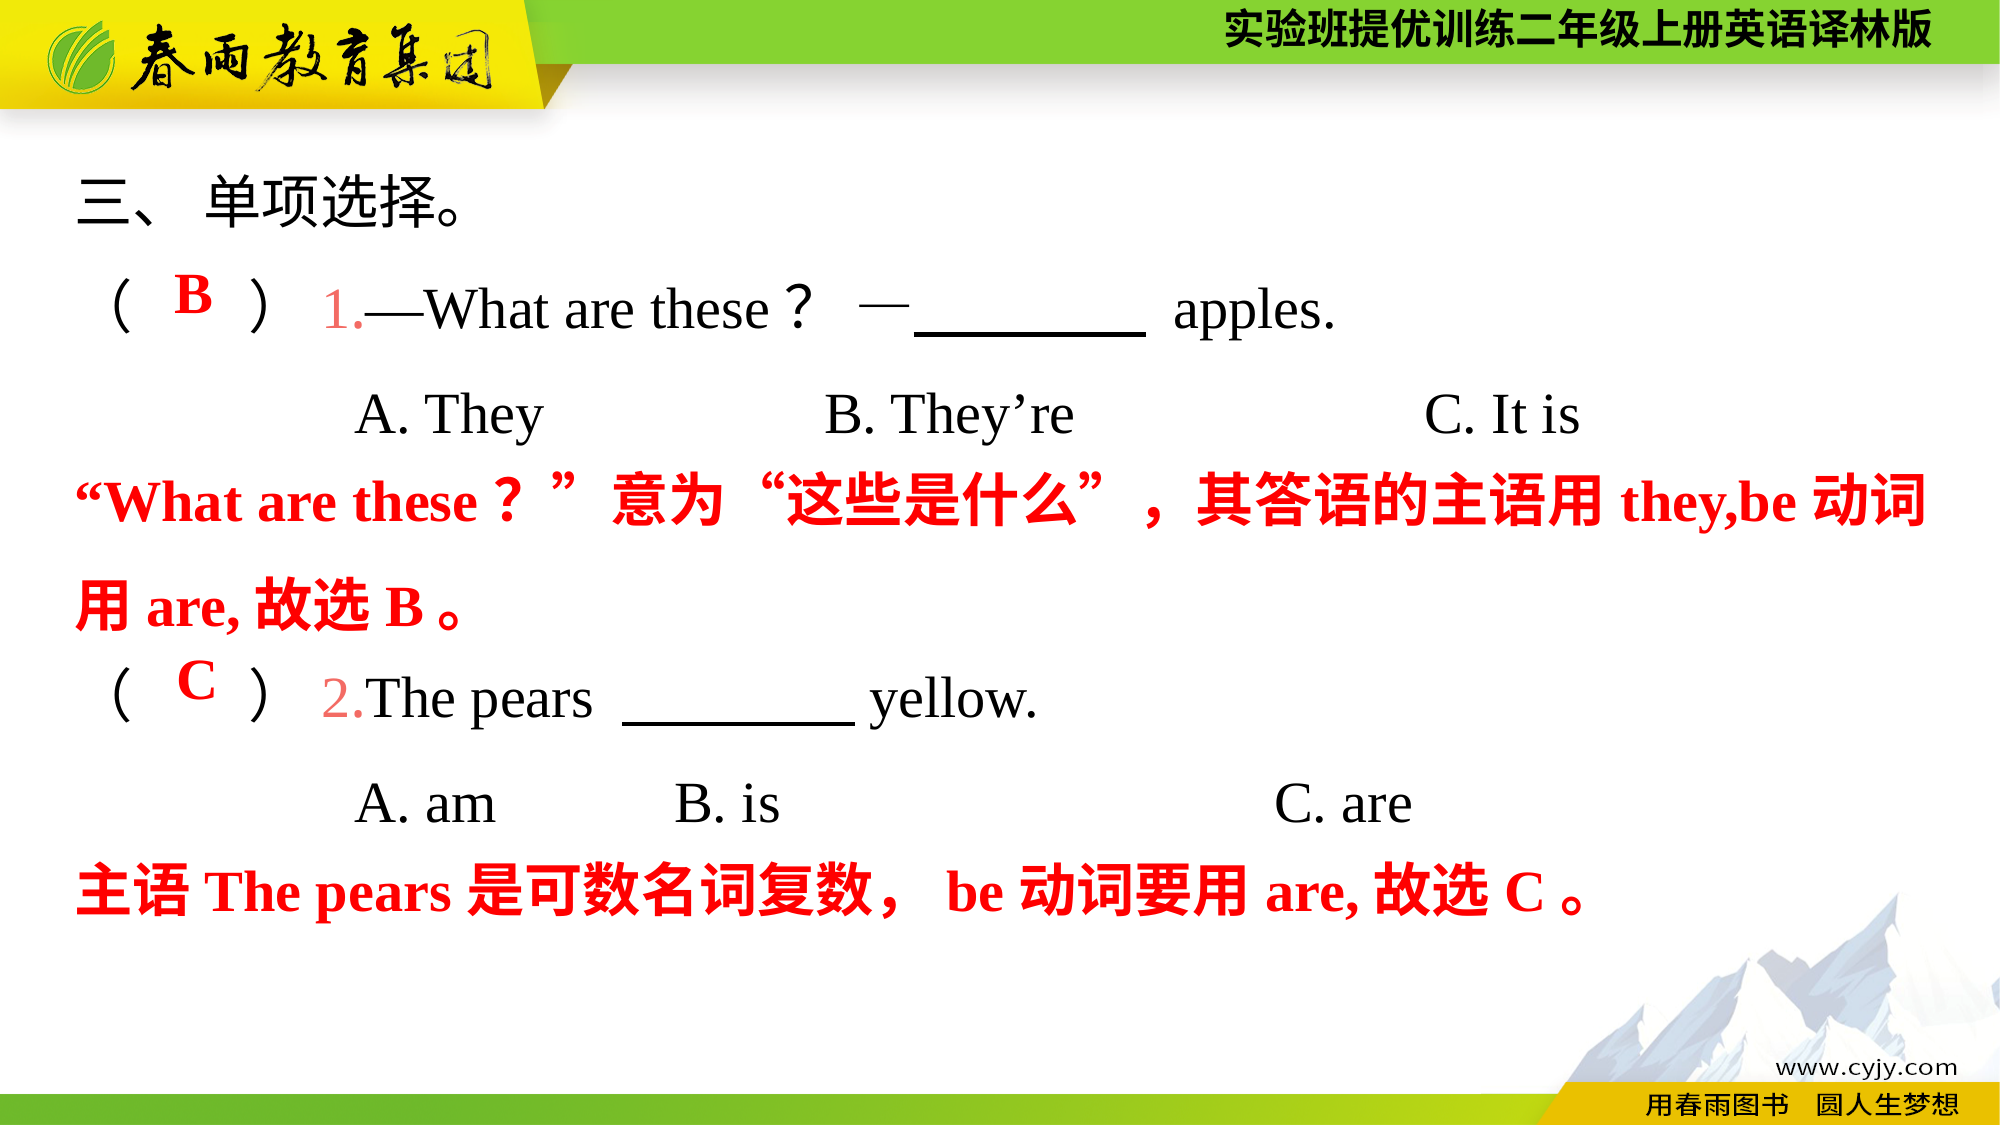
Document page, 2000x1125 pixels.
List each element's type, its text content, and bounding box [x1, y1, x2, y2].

text_box B [160, 247, 229, 333]
text_box “What are these？”意为“这些是什么”，其答语的主语用they,be动词用are,故选B。 [59, 420, 1944, 646]
picture [0, 0, 2000, 1125]
text_box C [161, 633, 234, 719]
list 三、 单项选择。 （ ）1.—What are these？ — apples. A. They B. They’re C. It is （ ）2.The pears yellow. A. am B. is C. are [59, 646, 1944, 810]
text_box 主语The pears是可数名词复数，be动词要用are,故选C。 [59, 810, 1944, 931]
list 三、 单项选择。 （ ）1.—What are these？ — apples. A. They B. They’re C. It is （ ）2.The pears yellow. A. am B. is C. are [59, 122, 1944, 420]
